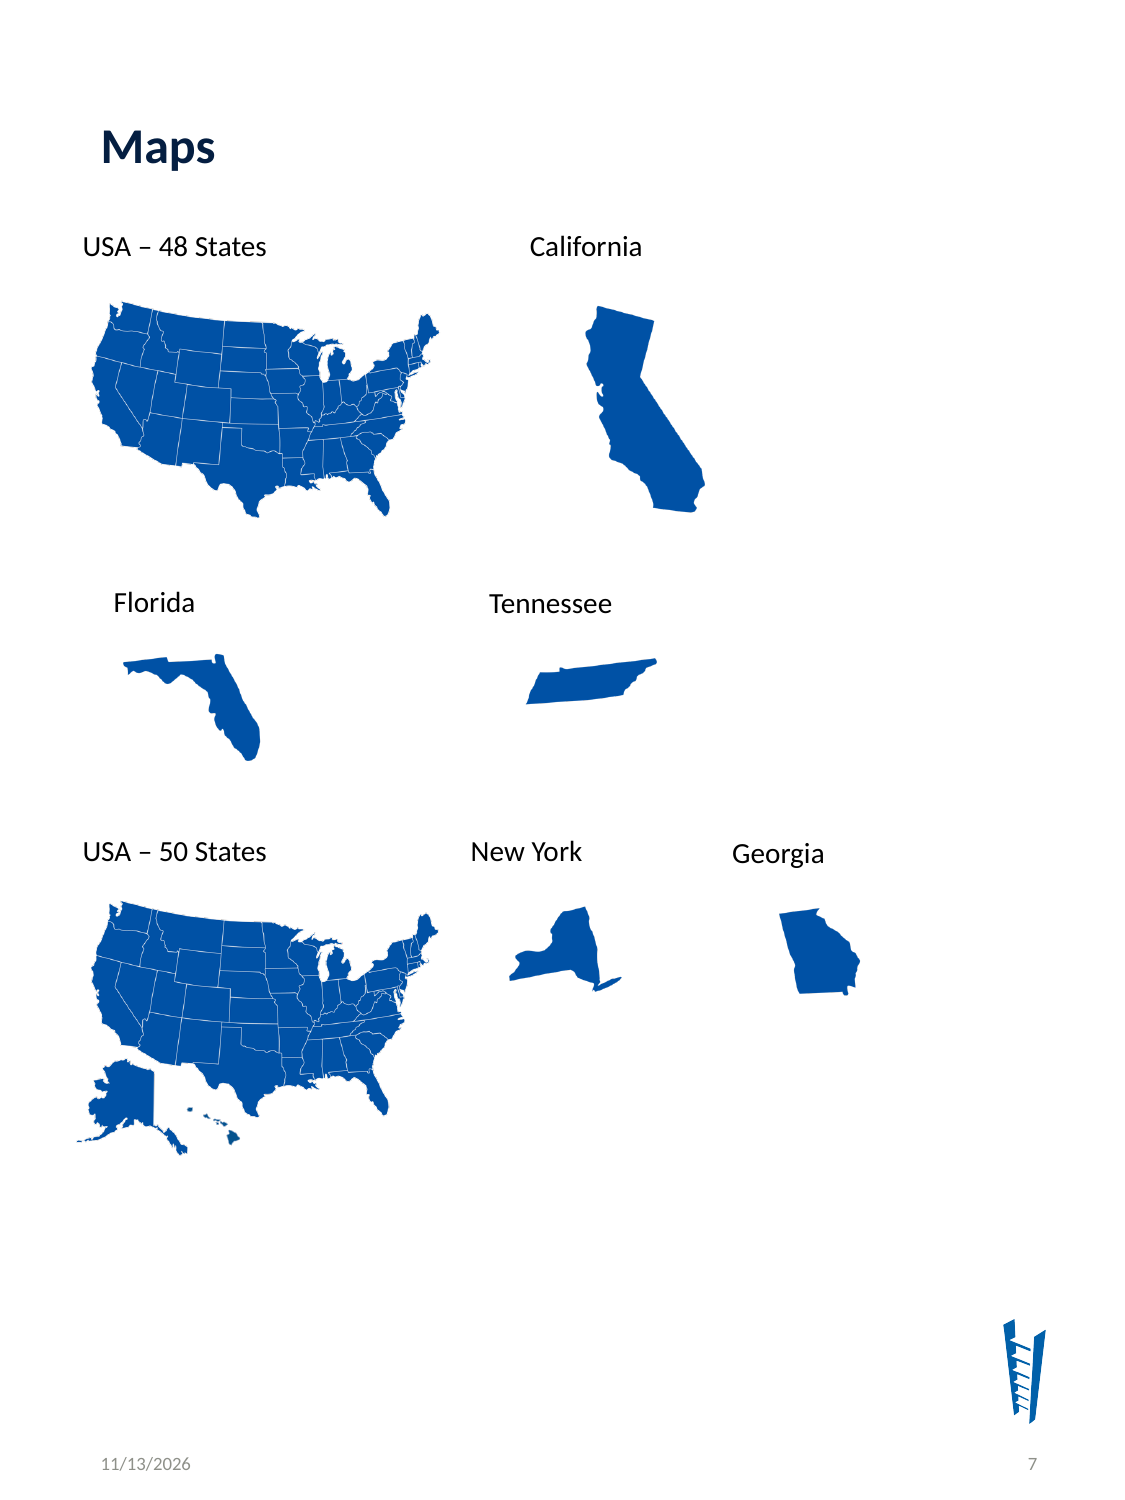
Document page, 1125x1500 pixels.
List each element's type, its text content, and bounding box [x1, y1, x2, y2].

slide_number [100, 1441, 264, 1487]
picture [66, 890, 448, 1167]
picture [491, 890, 634, 1009]
text_box California [529, 227, 699, 263]
picture [575, 292, 711, 527]
picture [113, 641, 269, 774]
title Maps [100, 59, 1038, 228]
text_box Tennessee [489, 583, 668, 619]
picture [1003, 1319, 1046, 1424]
text_box USA – 48 States [82, 227, 323, 263]
picture [73, 285, 455, 531]
picture [762, 890, 874, 1009]
slide_number 7 [874, 1441, 1038, 1487]
picture [511, 641, 671, 722]
text_box USA – 50 States [82, 832, 323, 868]
text_box New York [470, 832, 639, 868]
text_box Georgia [732, 834, 881, 870]
text_box Florida [113, 583, 251, 619]
